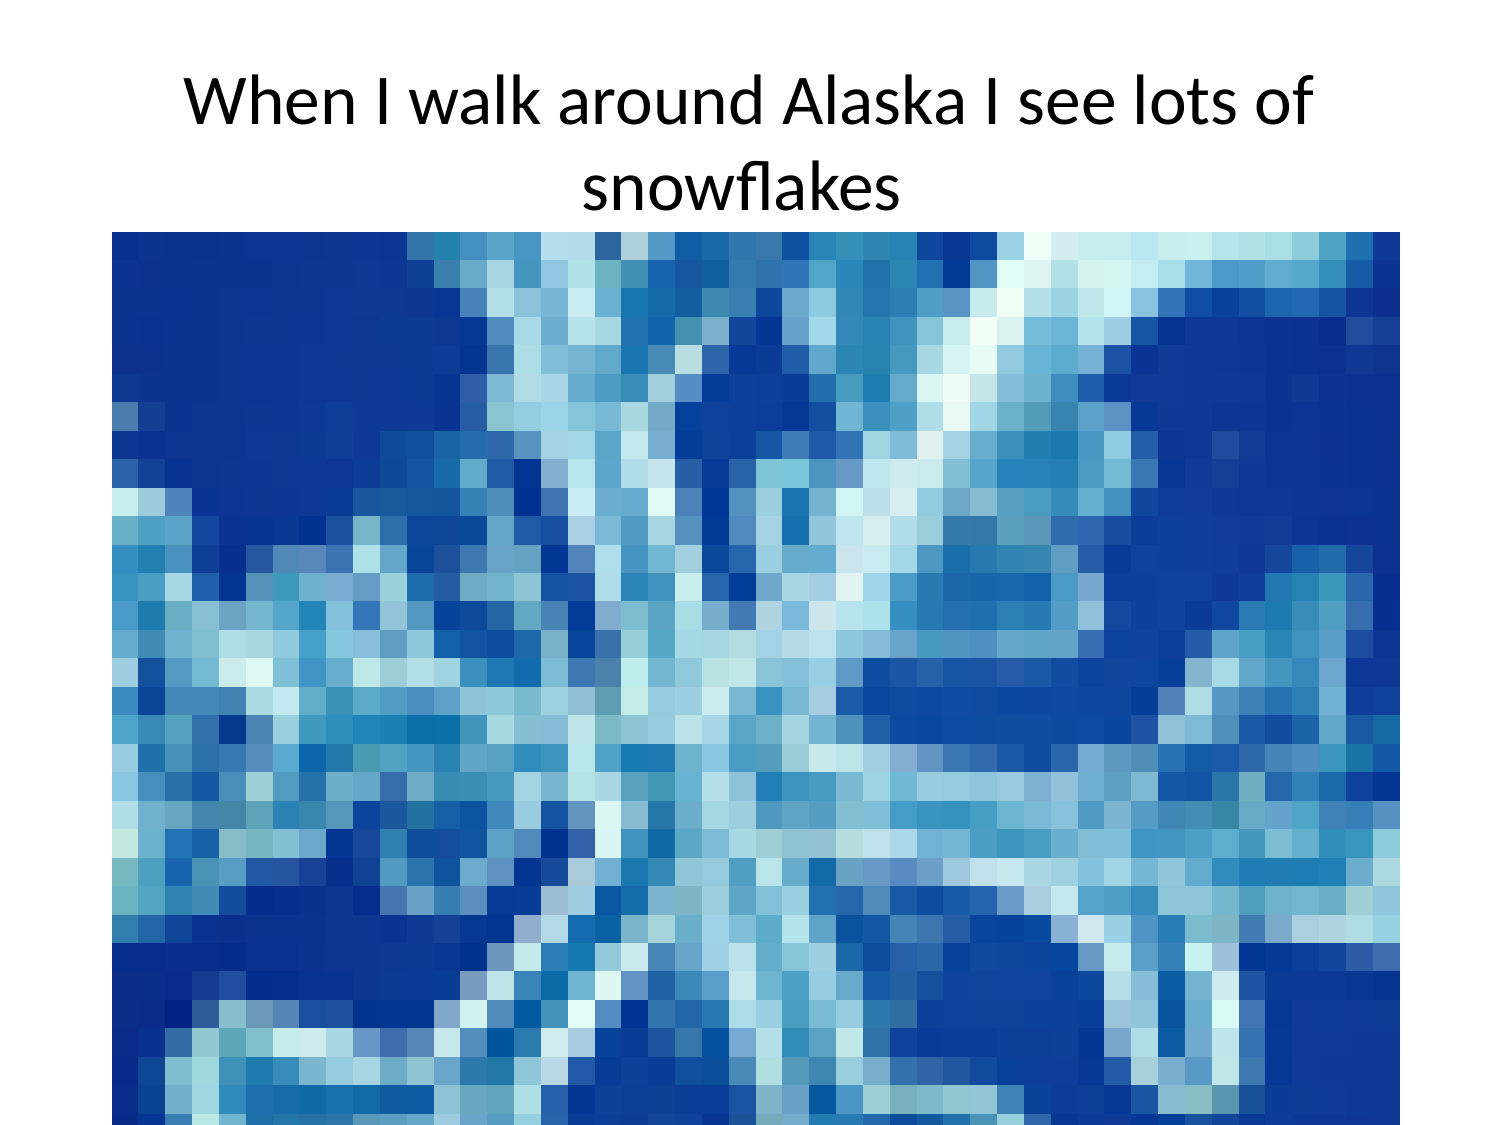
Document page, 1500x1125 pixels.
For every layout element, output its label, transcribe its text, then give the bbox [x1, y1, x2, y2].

title When I walk around Alaska I see lots of snowflakes [75, 45, 1425, 233]
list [112, 232, 1401, 1125]
